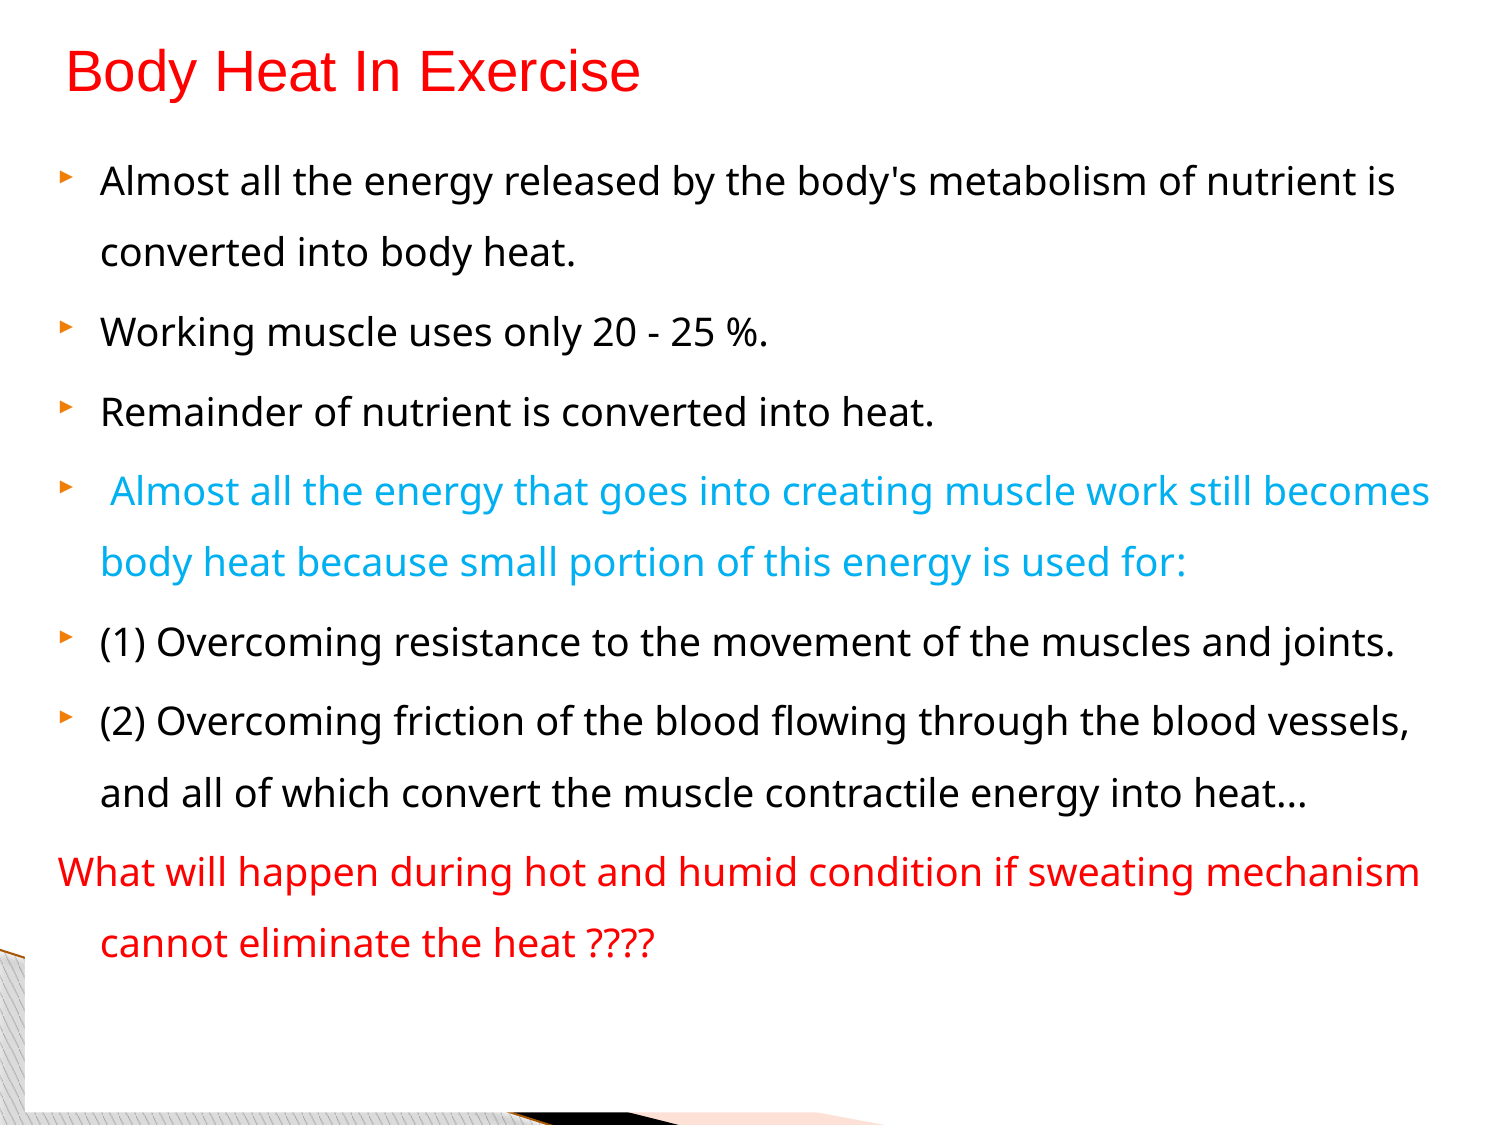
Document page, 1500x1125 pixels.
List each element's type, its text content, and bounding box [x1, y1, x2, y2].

list Almost all the energy released by the body's metabolism of nutrient is converted into body heat. Working muscle uses only 20 - 25 %. Remainder of nutrient is converted into heat. Almost all the energy that goes into creating muscle work still becomes body heat because small portion of this energy is used for: (1) Overcoming resistance to the movement of the muscles and joints. (2) Overcoming friction of the blood flowing through the blood vessels, and all of which convert the muscle contractile energy into heat... What will happen during hot and humid condition if sweating mechanism cannot eliminate the heat ???? [24, 125, 1463, 1113]
text_box Body Heat In Exercise [50, 25, 1000, 111]
